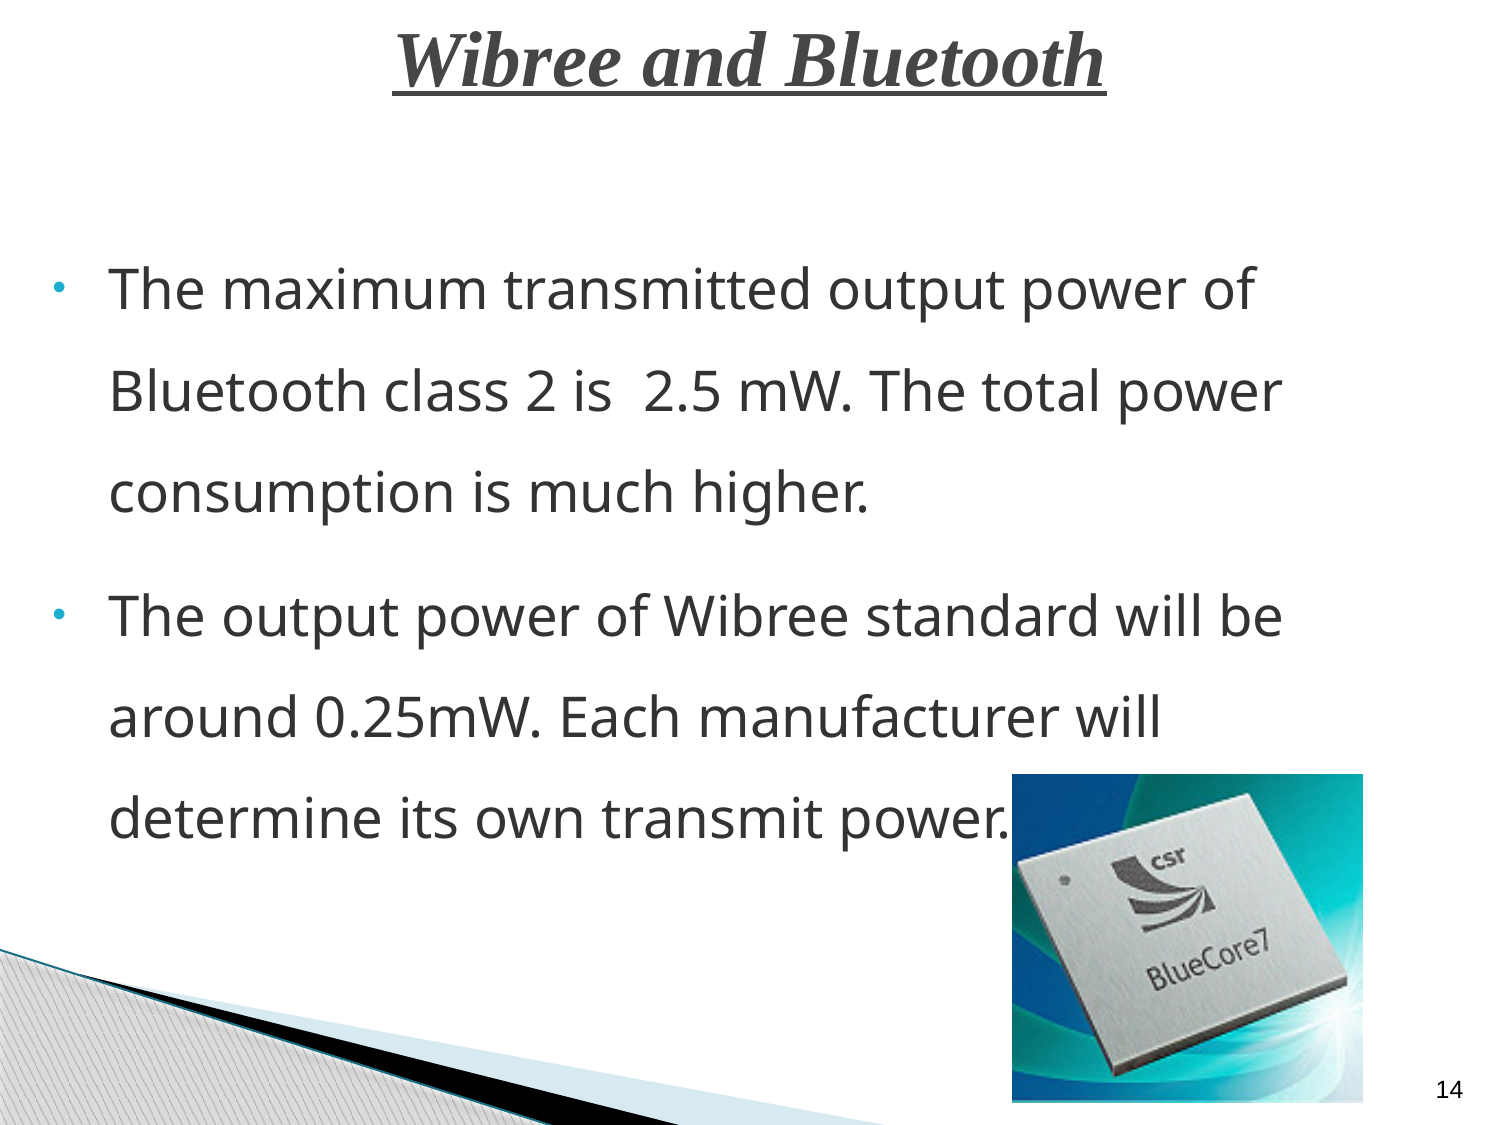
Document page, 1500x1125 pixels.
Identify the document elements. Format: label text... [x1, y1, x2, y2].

text_box Wibree and Bluetooth [0, 0, 1500, 110]
text_box The maximum transmitted output power of Bluetooth class 2 is 2.5 mW. The total power consumption is much higher. The output power of Wibree standard will be around 0.25mW. Each manufacturer will determine its own transmit power. [37, 212, 1425, 858]
picture [1012, 774, 1363, 1104]
slide_number 14 [1418, 1051, 1479, 1112]
